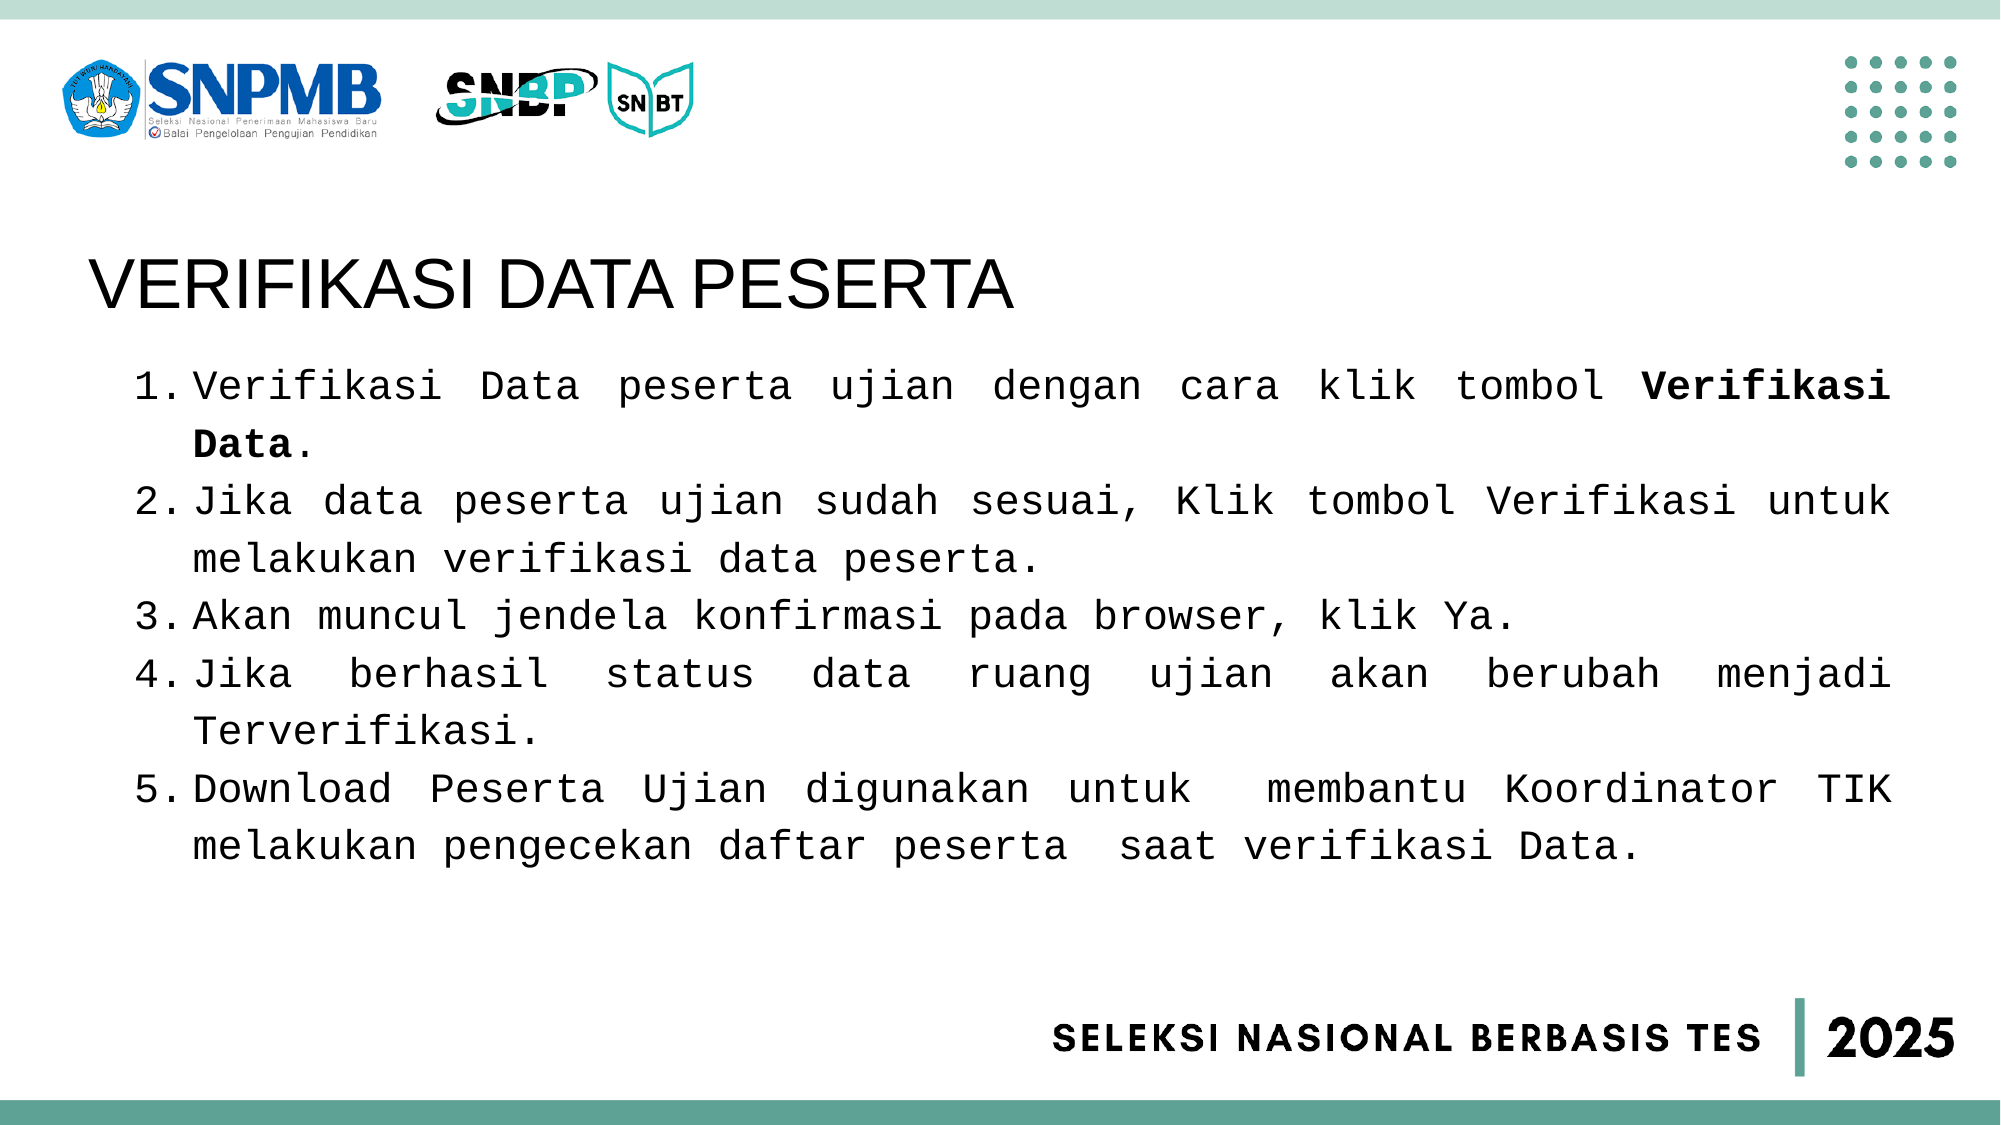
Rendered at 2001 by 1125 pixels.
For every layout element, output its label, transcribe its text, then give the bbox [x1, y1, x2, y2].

title VERIFIKASI DATA PESERTA [68, 217, 1932, 343]
text_box Verifikasi Data peserta ujian dengan cara klik tombol Verifikasi Data. Jika data peserta ujian sudah sesuai, Klik tombol Verifikasi untuk melakukan verifikasi data peserta. Akan muncul jendela konfirmasi pada browser, klik Ya. Jika berhasil status data ruang ujian akan berubah menjadi Terverifikasi. Download Peserta Ujian digunakan untuk membantu Koordinator TIK melakukan pengecekan daftar peserta saat verifikasi Data. [102, 342, 1907, 922]
picture [0, 0, 2001, 1125]
